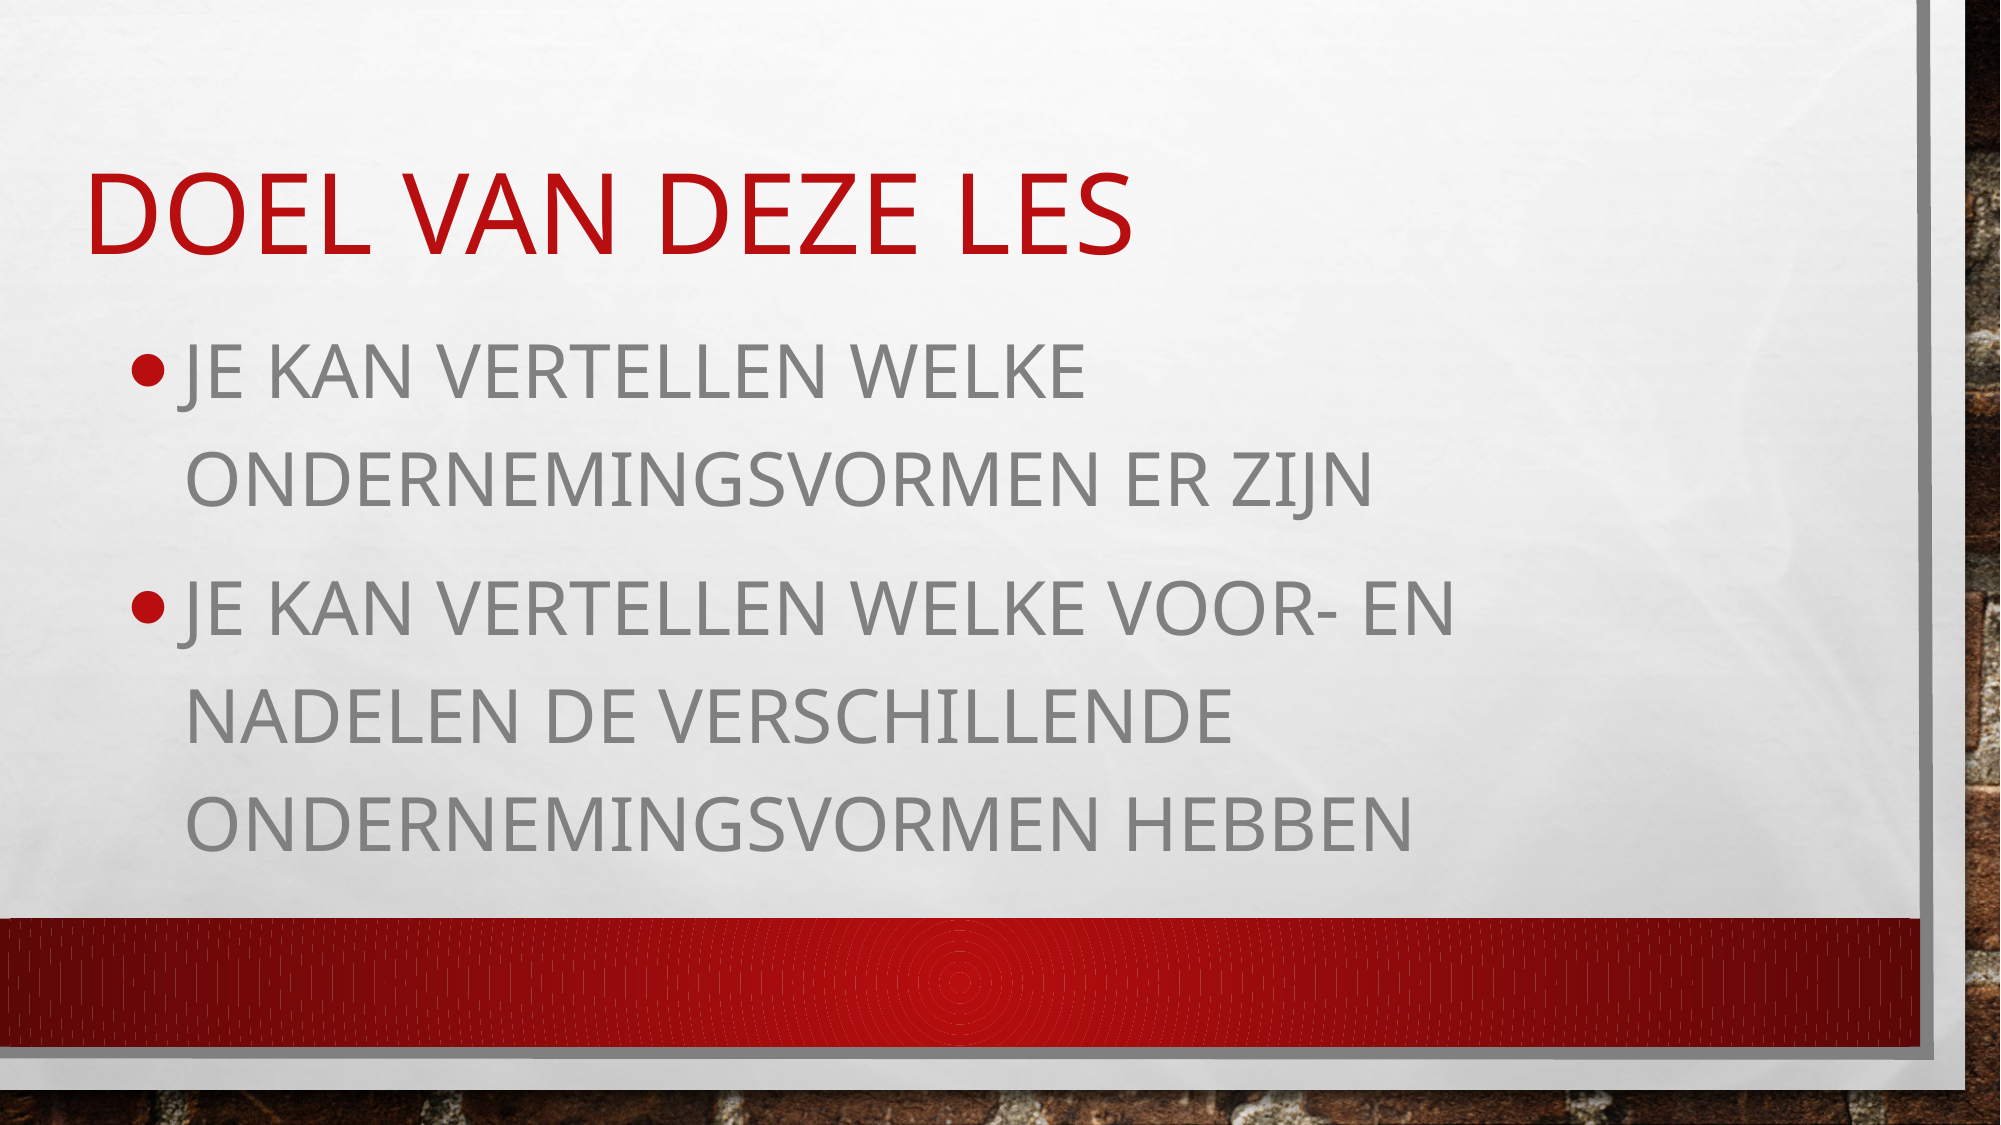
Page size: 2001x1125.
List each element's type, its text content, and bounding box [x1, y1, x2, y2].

list Je kan vertellen welke ondernemingsvormen er zijn Je kan vertellen welke Voor- en nadelen de verschillende ondernemingsvormen hebben [112, 298, 1818, 883]
picture [0, 0, 2000, 1125]
title Doel van deze les [66, 112, 1818, 287]
